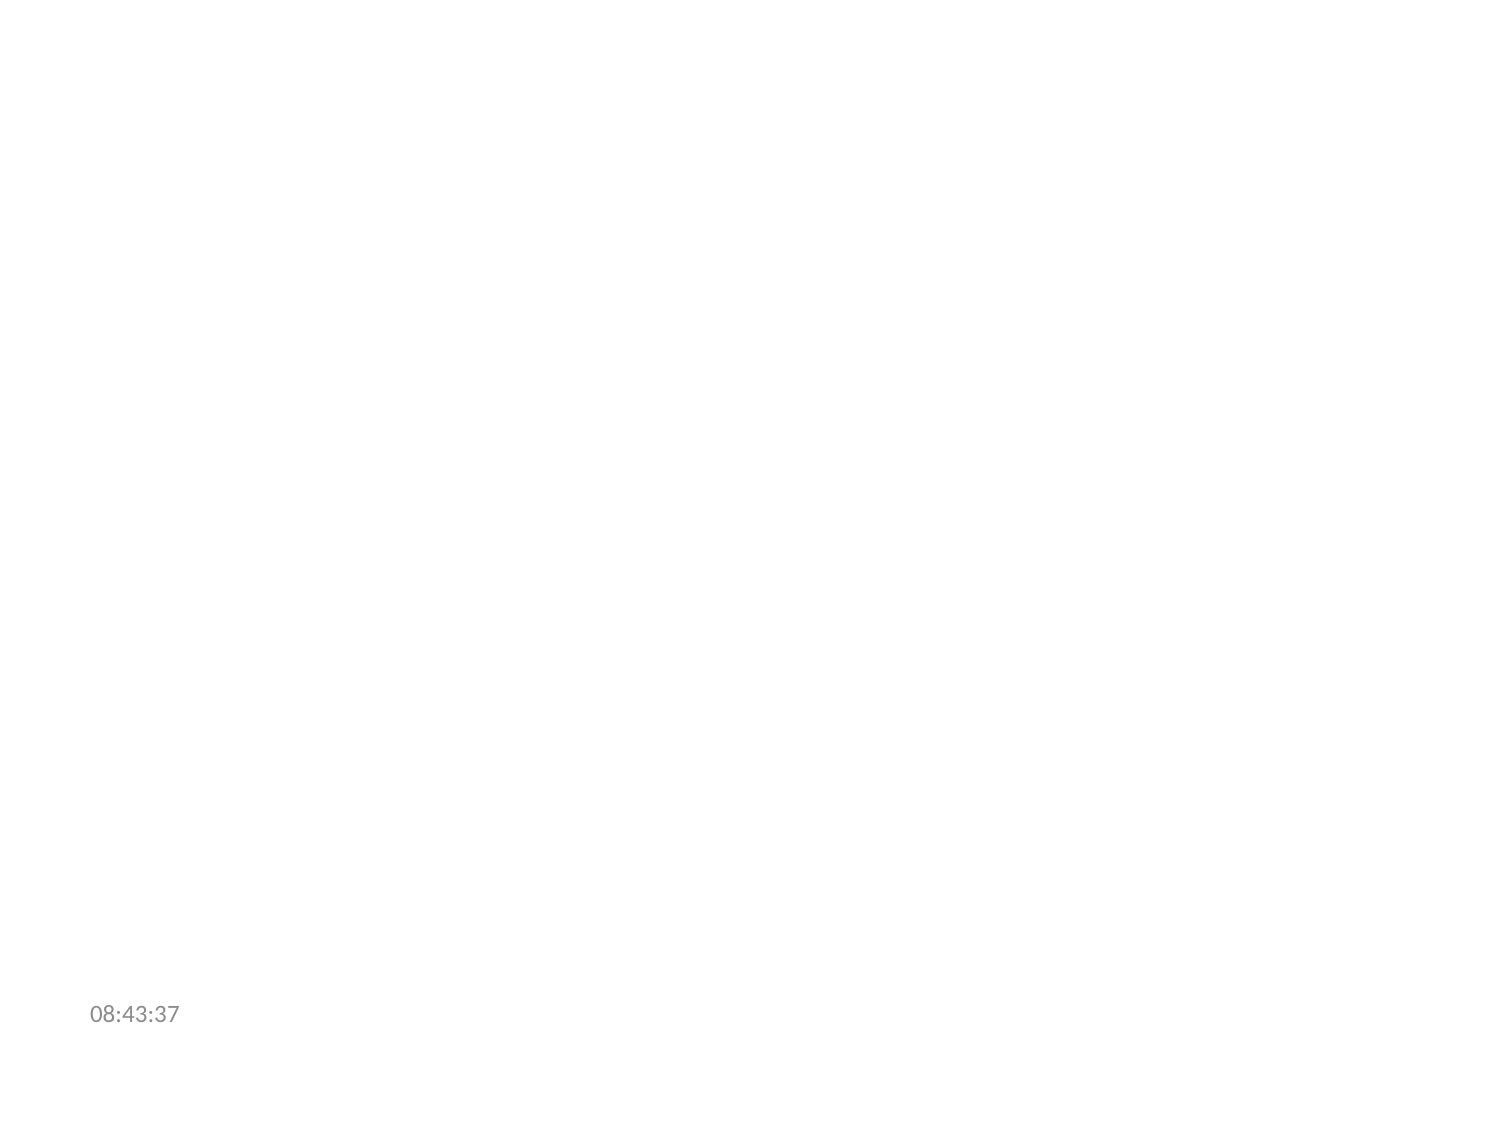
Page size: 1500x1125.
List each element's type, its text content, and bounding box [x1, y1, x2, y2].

text_box 15:35:09 [75, 982, 425, 1043]
